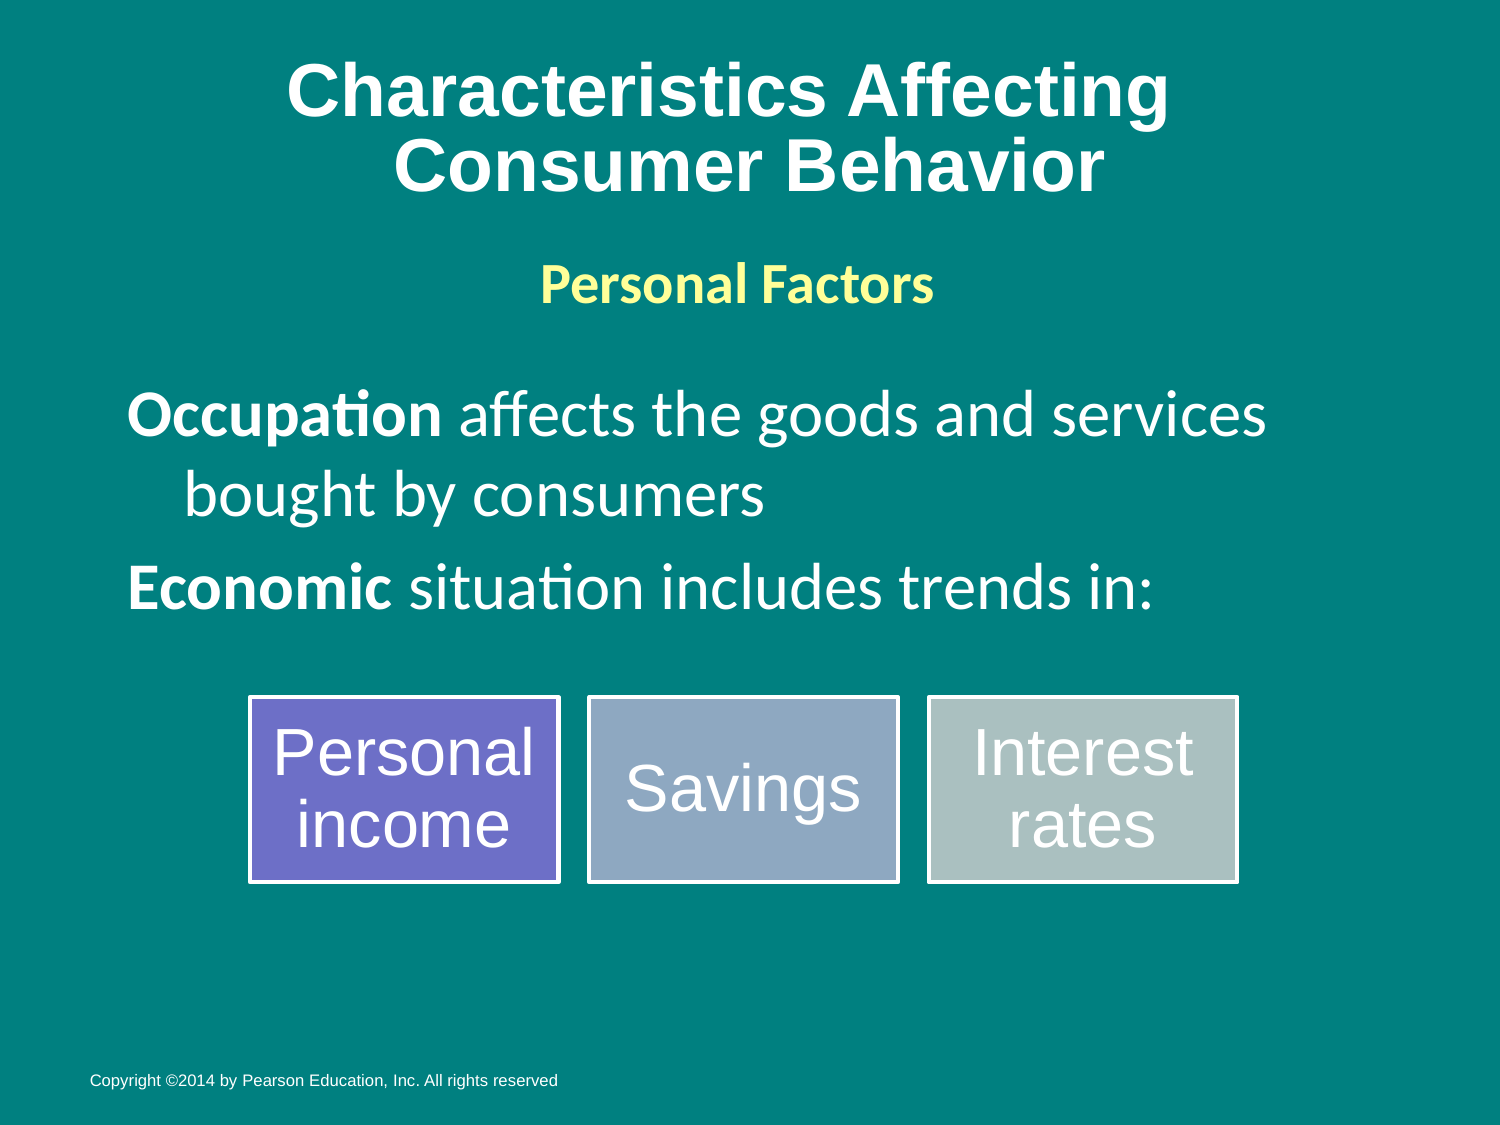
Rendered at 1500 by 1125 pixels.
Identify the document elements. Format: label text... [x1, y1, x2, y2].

list Personal Factors [149, 237, 1326, 301]
list Occupation affects the goods and services bought by consumers Economic situation includes trends in: [112, 362, 1388, 776]
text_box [249, 608, 1238, 972]
text_box Copyright ©2014 by Pearson Education, Inc. All rights reserved [74, 1062, 825, 1098]
title Characteristics Affecting Consumer Behavior [112, 37, 1388, 226]
